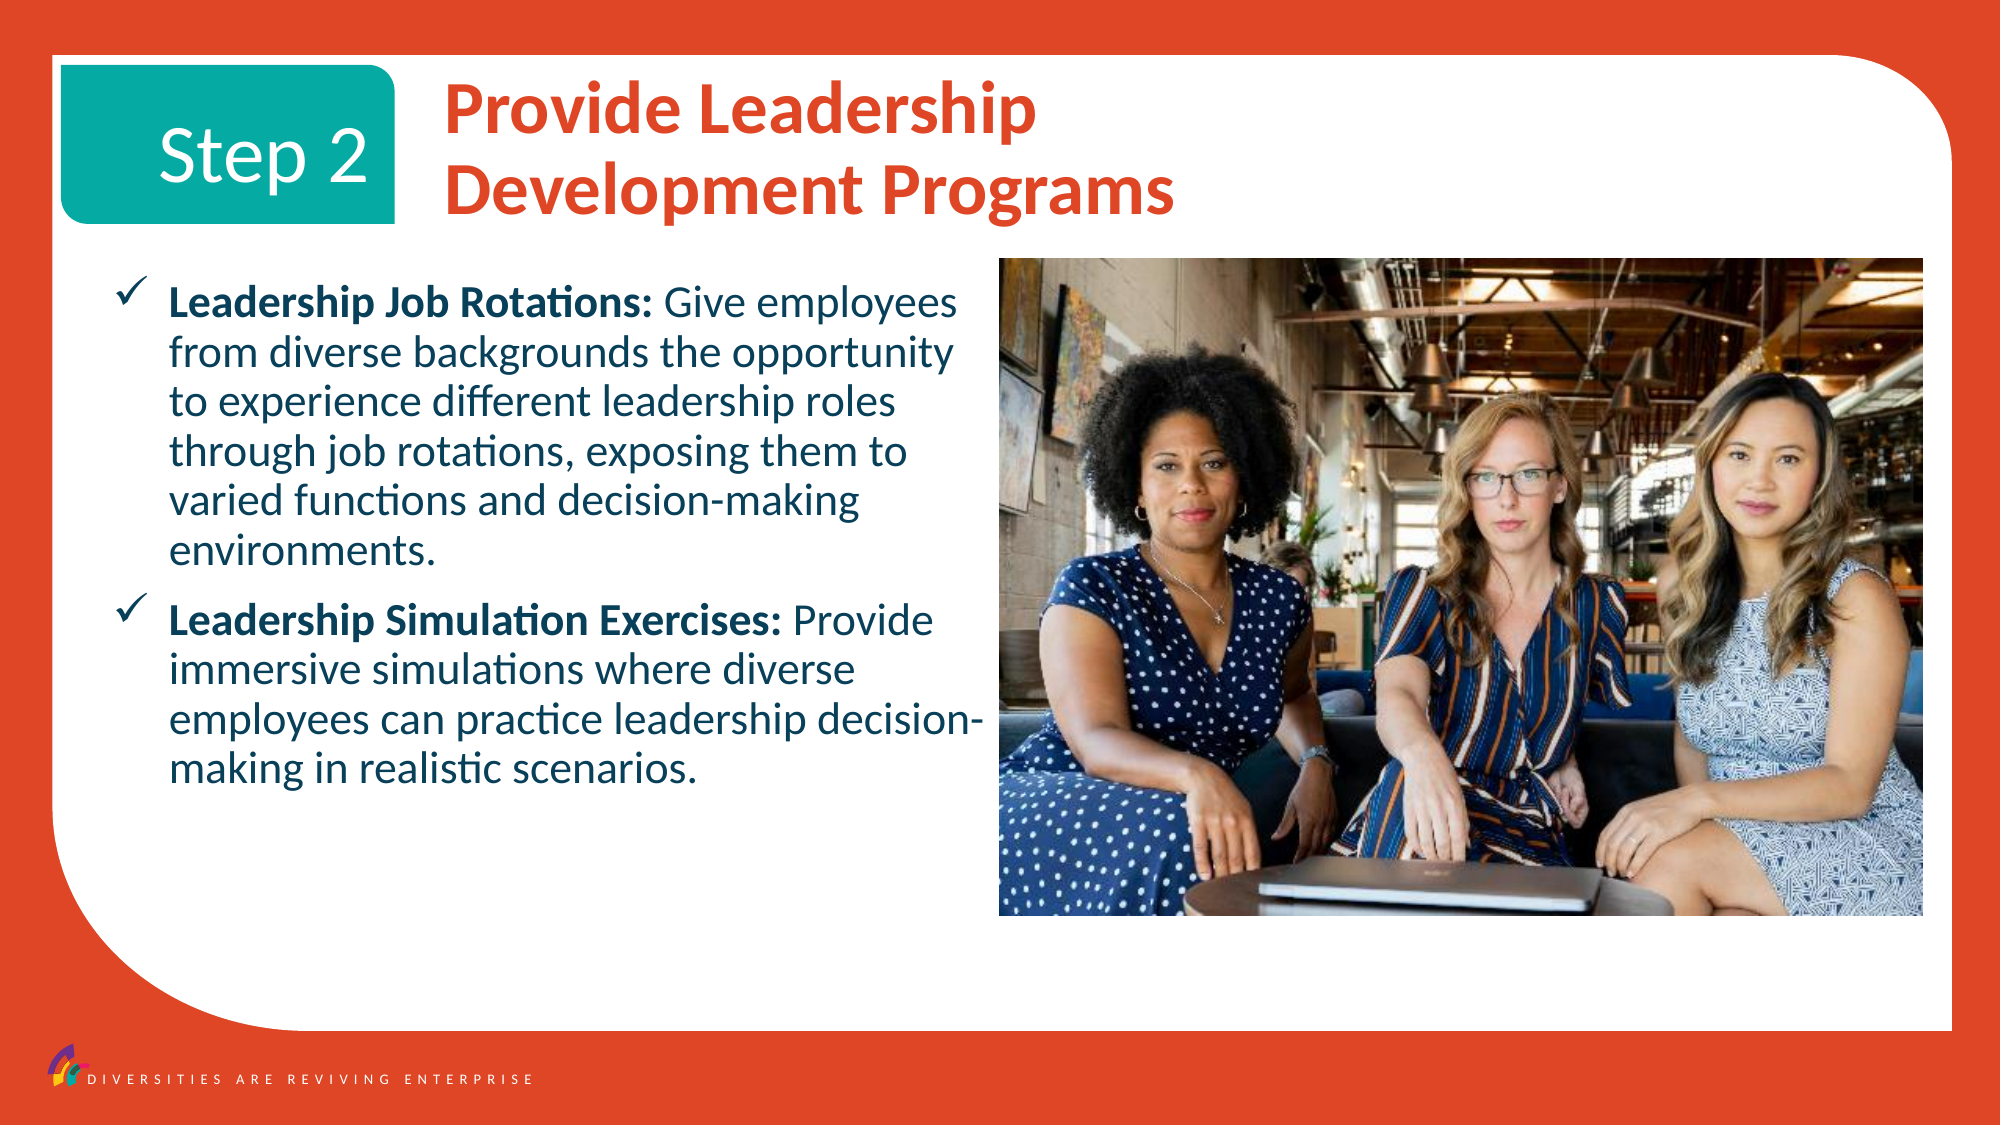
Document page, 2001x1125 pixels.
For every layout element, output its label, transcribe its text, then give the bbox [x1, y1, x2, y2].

text_box [64, 69, 396, 225]
text_box Step 2 [15, 56, 385, 213]
list Provide Leadership Development Programs [429, 84, 1380, 216]
picture [999, 258, 1923, 916]
list Leadership Job Rotations: Give employees from diverse backgrounds the opportunity to experience different leadership roles through job rotations, exposing them to varied functions and decision-making environments. Leadership Simulation Exercises: Provide immersive simulations where diverse employees can practice leadership decision-making in realistic scenarios. [97, 271, 999, 903]
